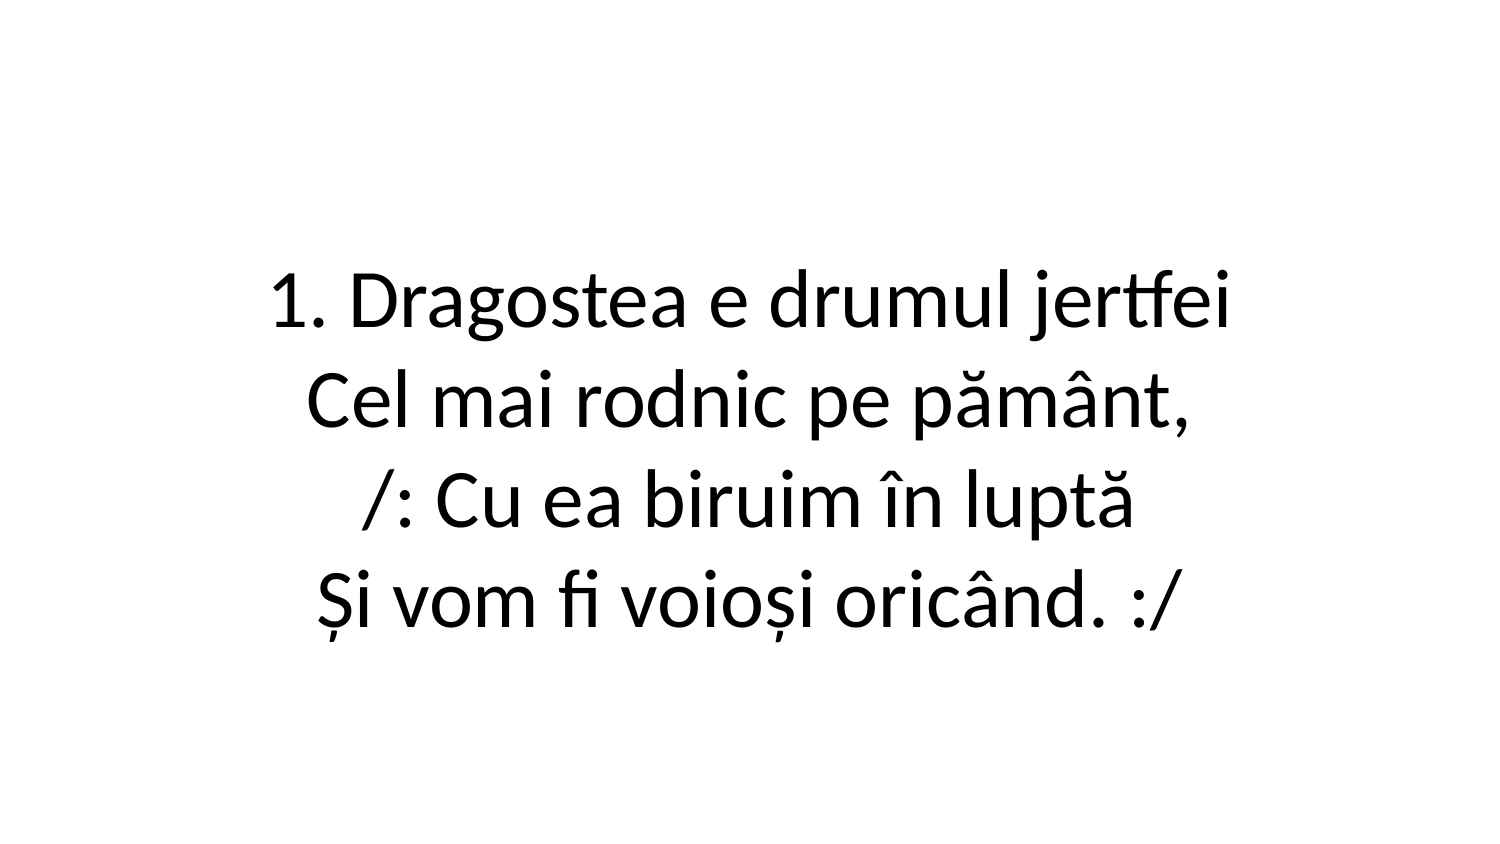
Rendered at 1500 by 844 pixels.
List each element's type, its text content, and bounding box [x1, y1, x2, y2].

text_box 1. Dragostea e drumul jertfei Cel mai rodnic pe pământ, /: Cu ea biruim în luptă Și vom fi voioși oricând. :/ [251, 192, 1249, 652]
